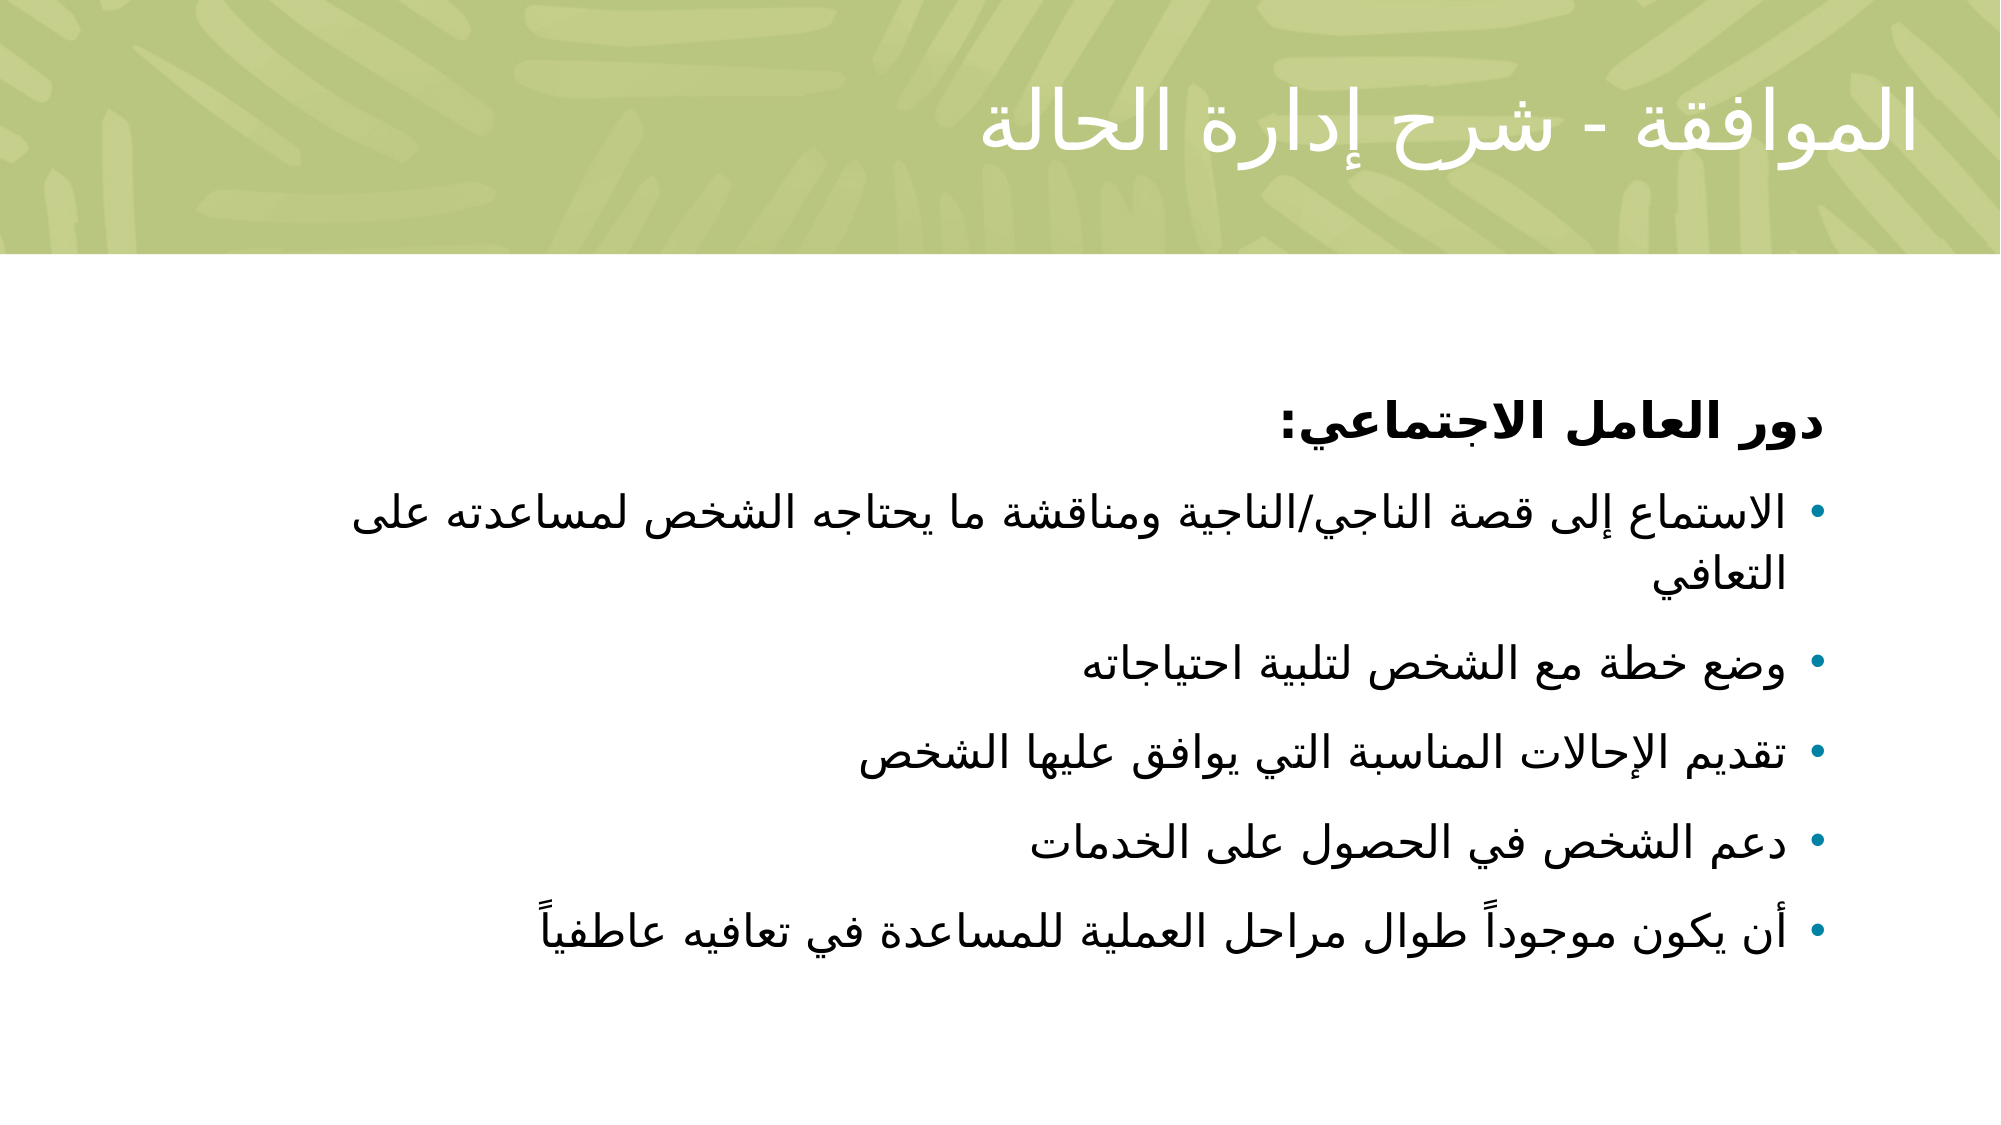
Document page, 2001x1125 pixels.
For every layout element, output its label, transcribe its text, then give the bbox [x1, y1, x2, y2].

title الموافقة - شرح إدارة الحالة [61, 33, 1938, 220]
picture [0, 0, 2000, 1125]
list دور العامل الاجتماعي: الاستماع إلى قصة الناجي/الناجية ومناقشة ما يحتاجه الشخص لمساعدته على التعافي وضع خطة مع الشخص لتلبية احتياجاته تقديم الإحالات المناسبة التي يوافق عليها الشخص دعم الشخص في الحصول على الخدمات أن يكون موجوداً طوال مراحل العملية للمساعدة في تعافيه عاطفياً [238, 374, 1834, 1036]
